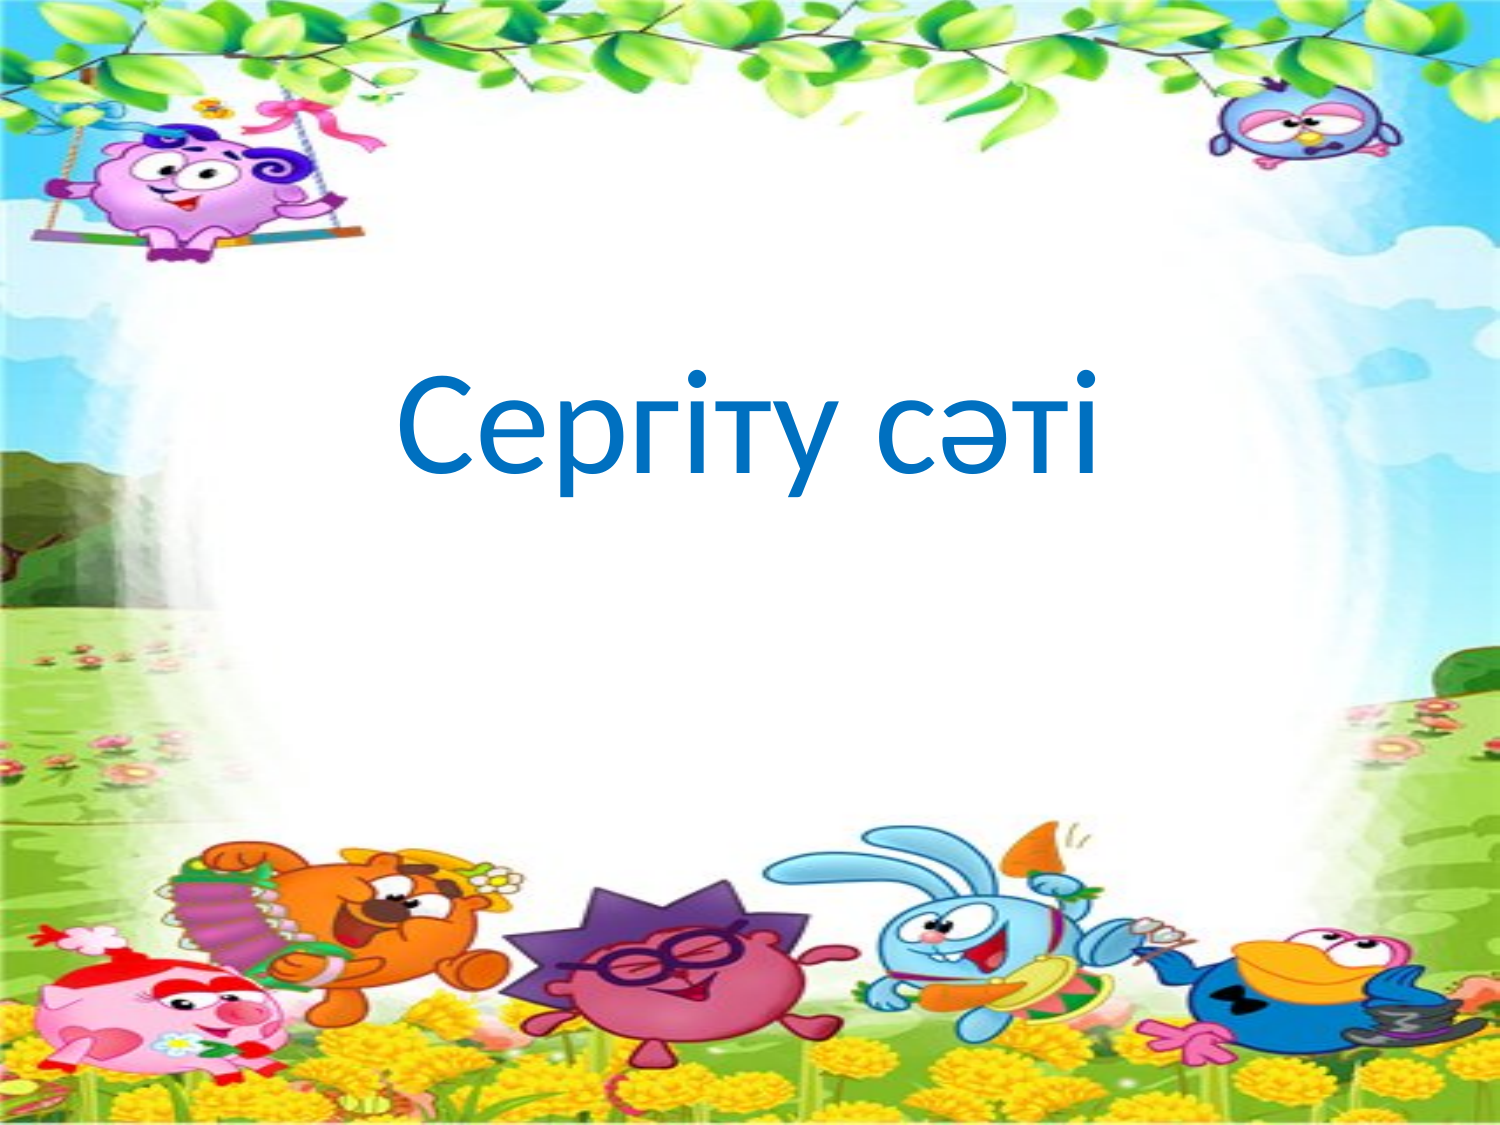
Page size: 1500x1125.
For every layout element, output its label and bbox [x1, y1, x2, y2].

list [0, 0, 1500, 1125]
